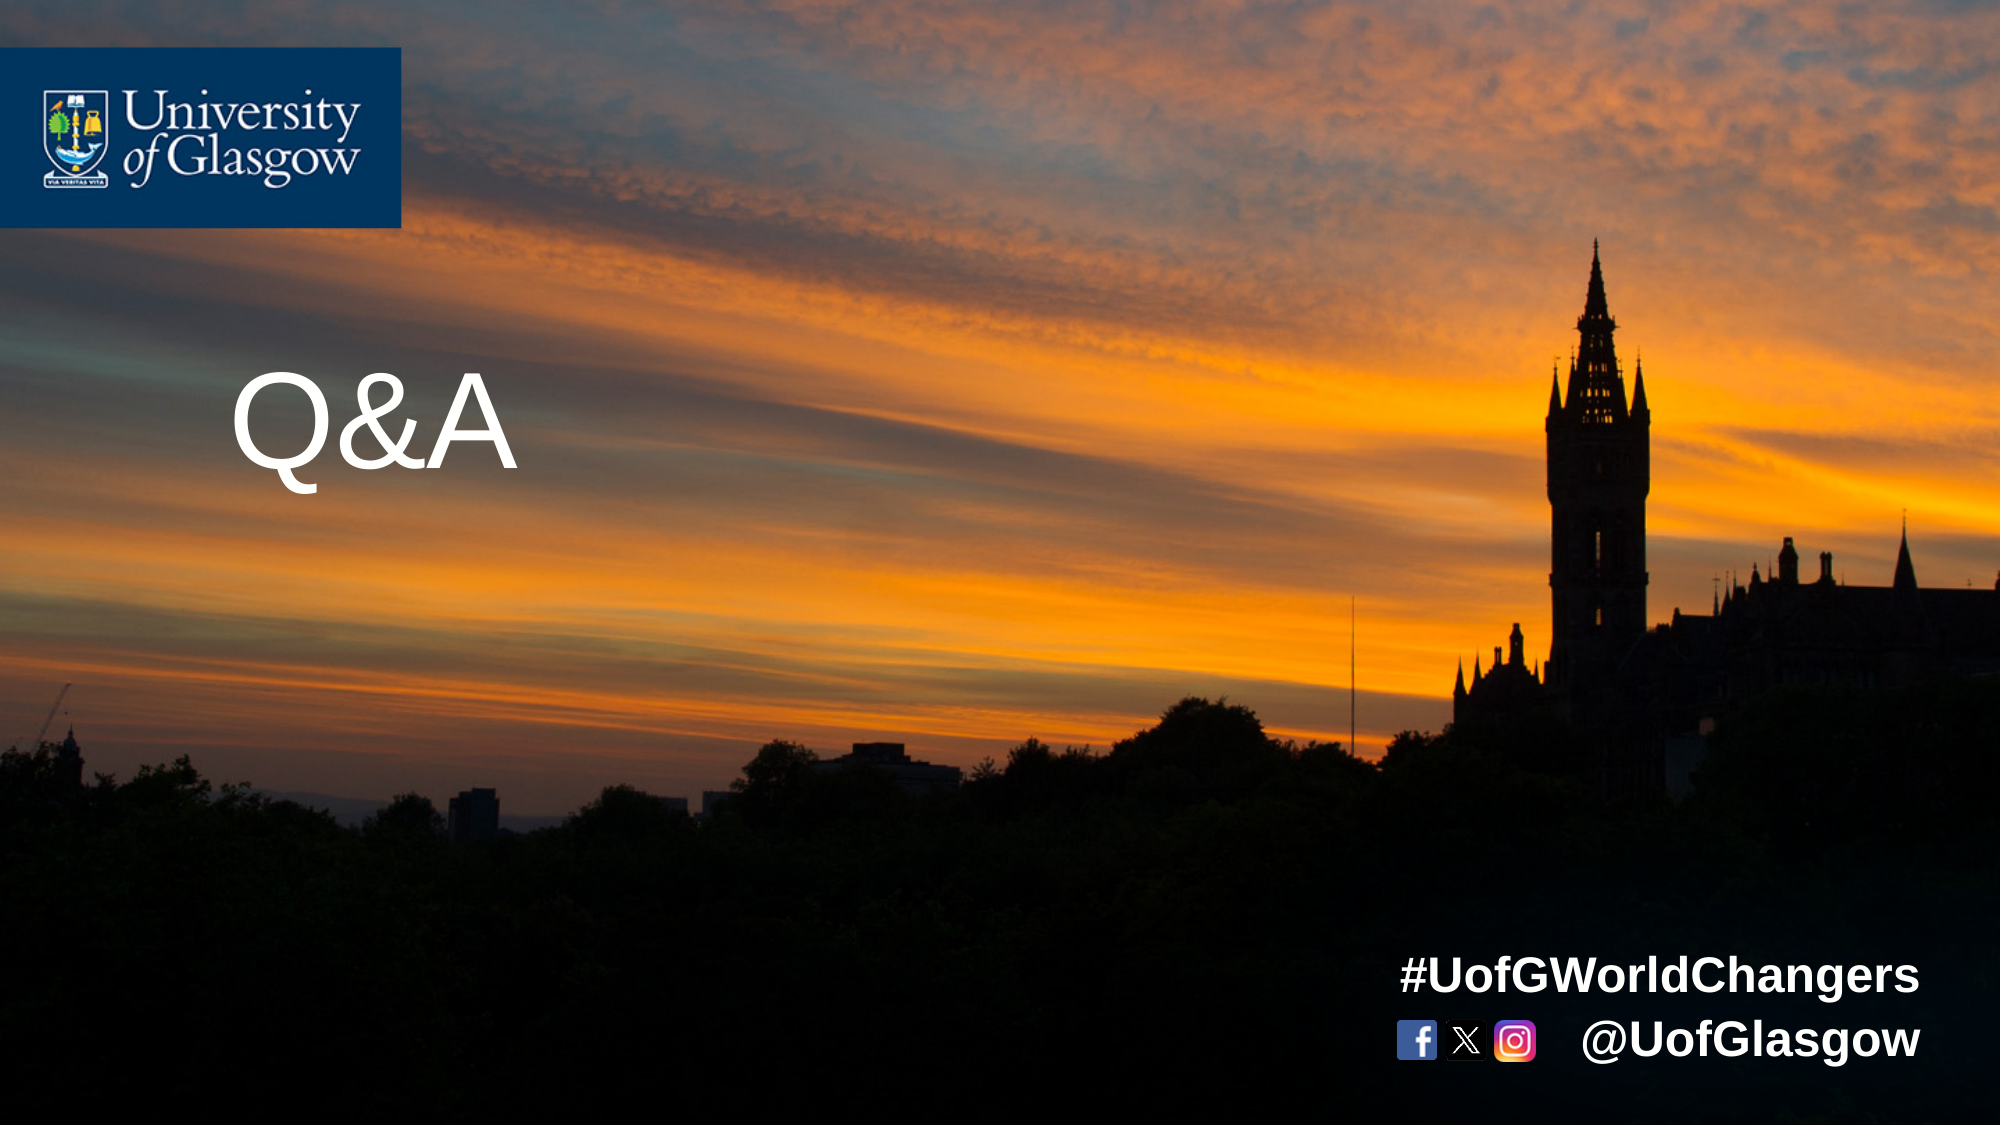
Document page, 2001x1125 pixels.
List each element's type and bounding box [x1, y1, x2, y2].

text_box [1375, 934, 1936, 1076]
picture [0, 0, 2000, 1125]
